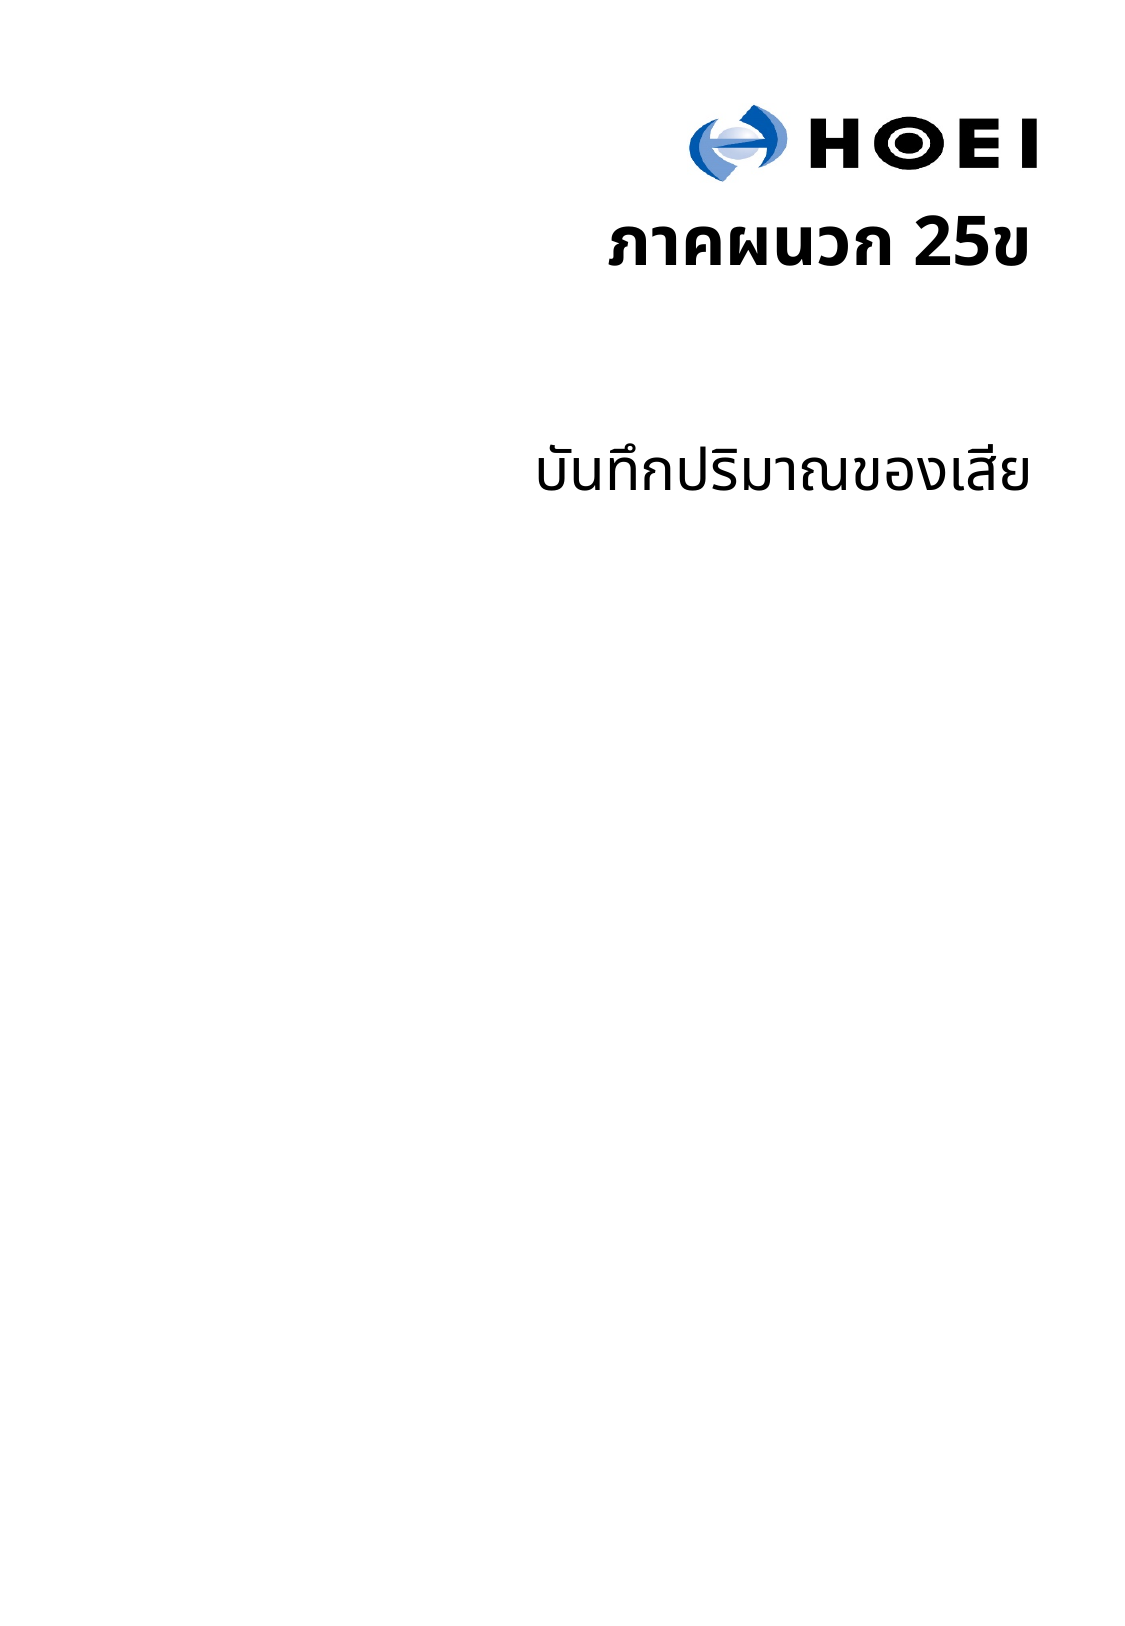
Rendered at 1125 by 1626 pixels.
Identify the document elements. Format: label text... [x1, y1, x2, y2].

title ภาคผนวก 25ข [77, 86, 1048, 401]
list บันทึกปริมาณของเสีย [77, 432, 1048, 1464]
picture [687, 103, 1038, 183]
